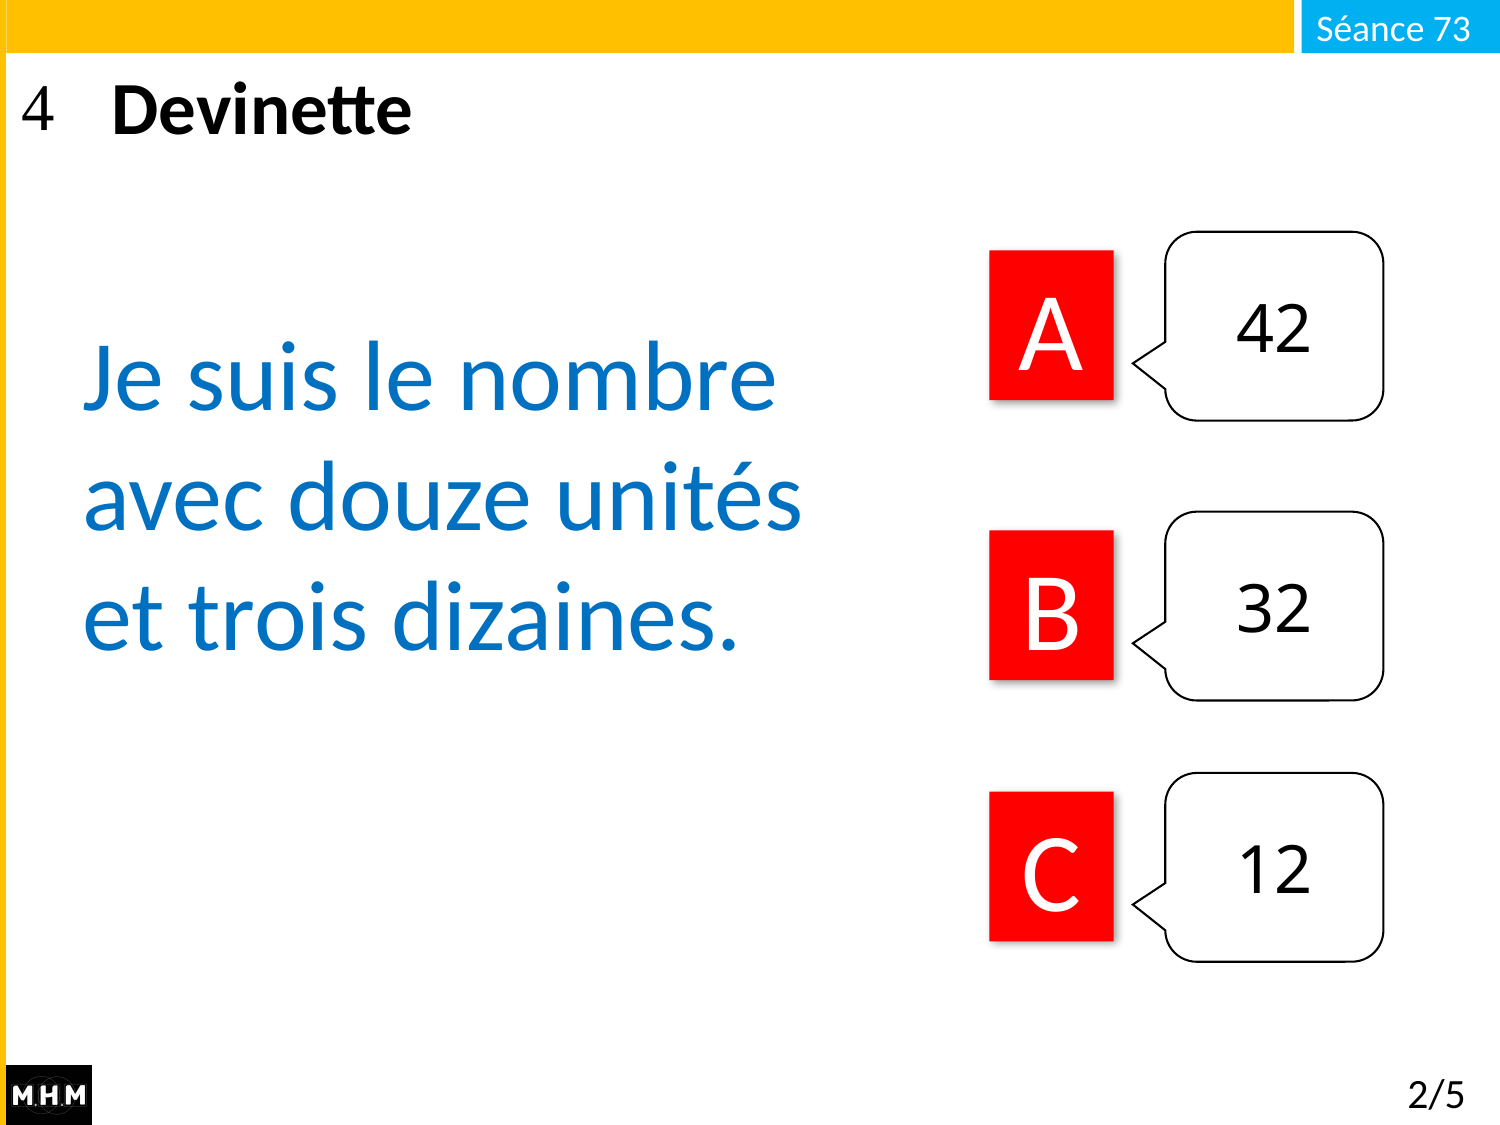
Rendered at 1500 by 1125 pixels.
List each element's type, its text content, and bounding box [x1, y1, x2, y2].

text_box 42 [1131, 230, 1385, 422]
text_box 32 [1131, 510, 1385, 702]
text_box B [989, 530, 1114, 681]
list 2/5 [1373, 1064, 1500, 1125]
title Devinette [96, 60, 1391, 160]
text_box 12 [1131, 771, 1385, 963]
text_box Je suis le nombre avec douze unités et trois dizaines. [67, 302, 831, 678]
text_box C [989, 791, 1114, 942]
text_box A [989, 250, 1114, 401]
picture [6, 1065, 92, 1125]
